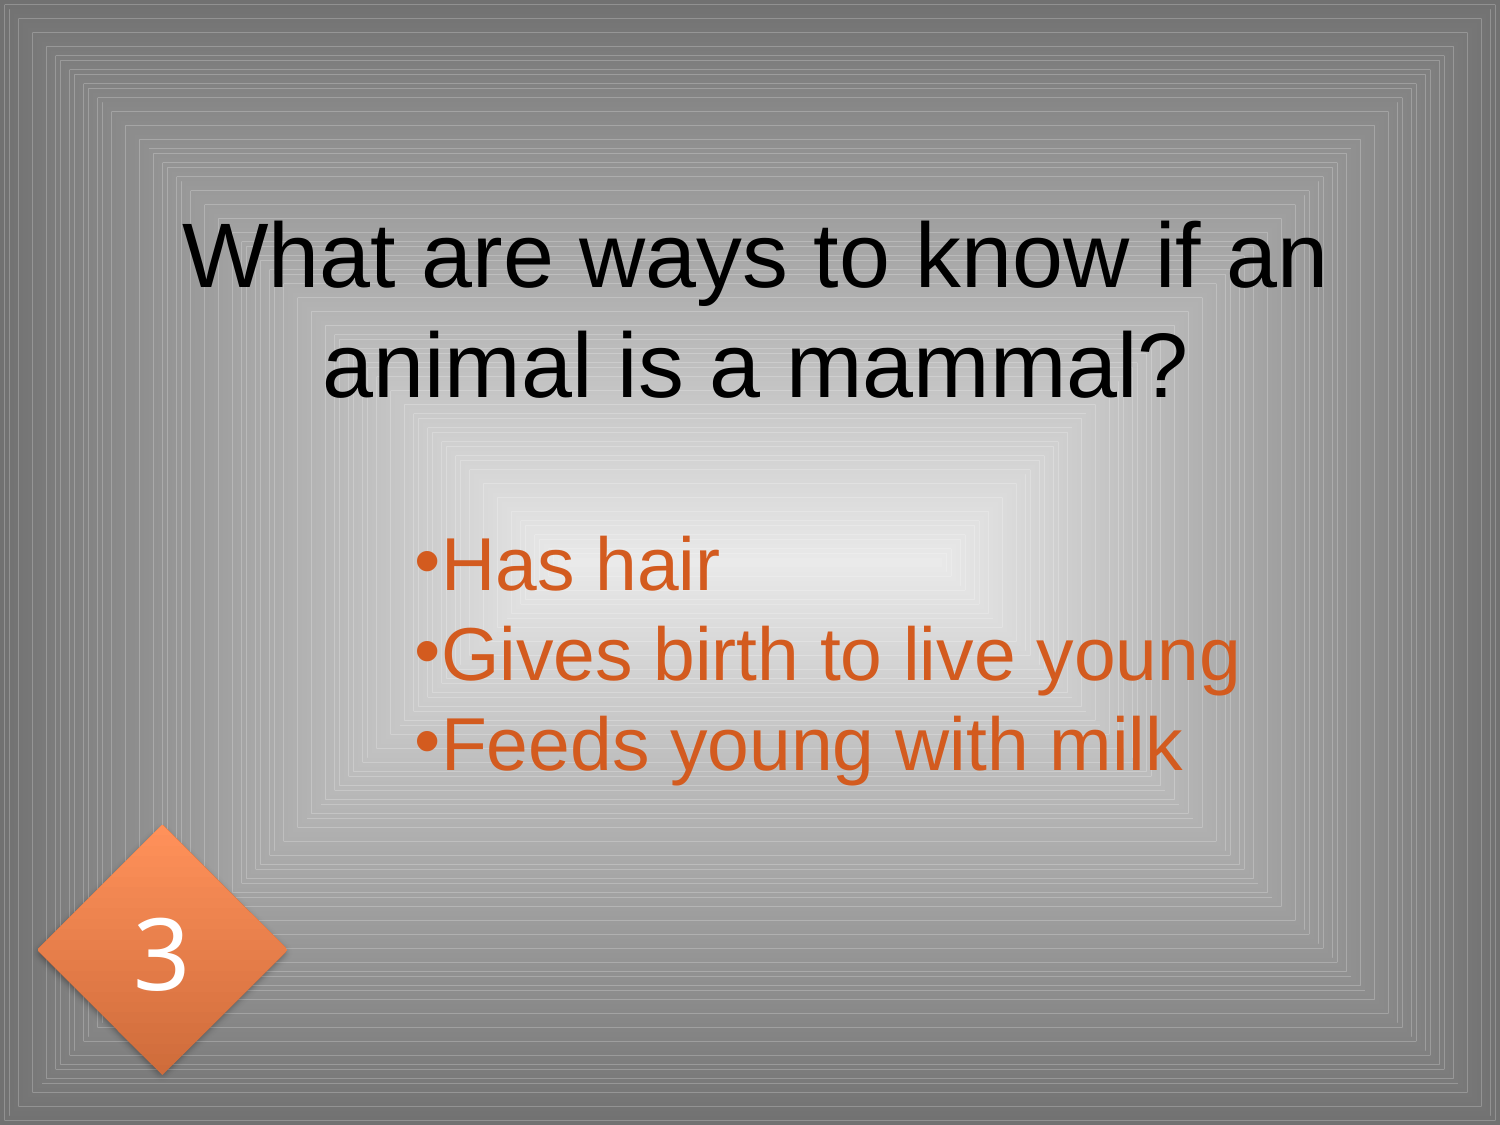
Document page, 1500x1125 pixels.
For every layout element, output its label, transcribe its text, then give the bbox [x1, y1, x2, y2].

title What are ways to know if an animal is a mammal? [112, 137, 1401, 476]
text_box Has hair Gives birth to live young Feeds young with milk [399, 499, 1400, 800]
text_box 3 [37, 825, 288, 1075]
